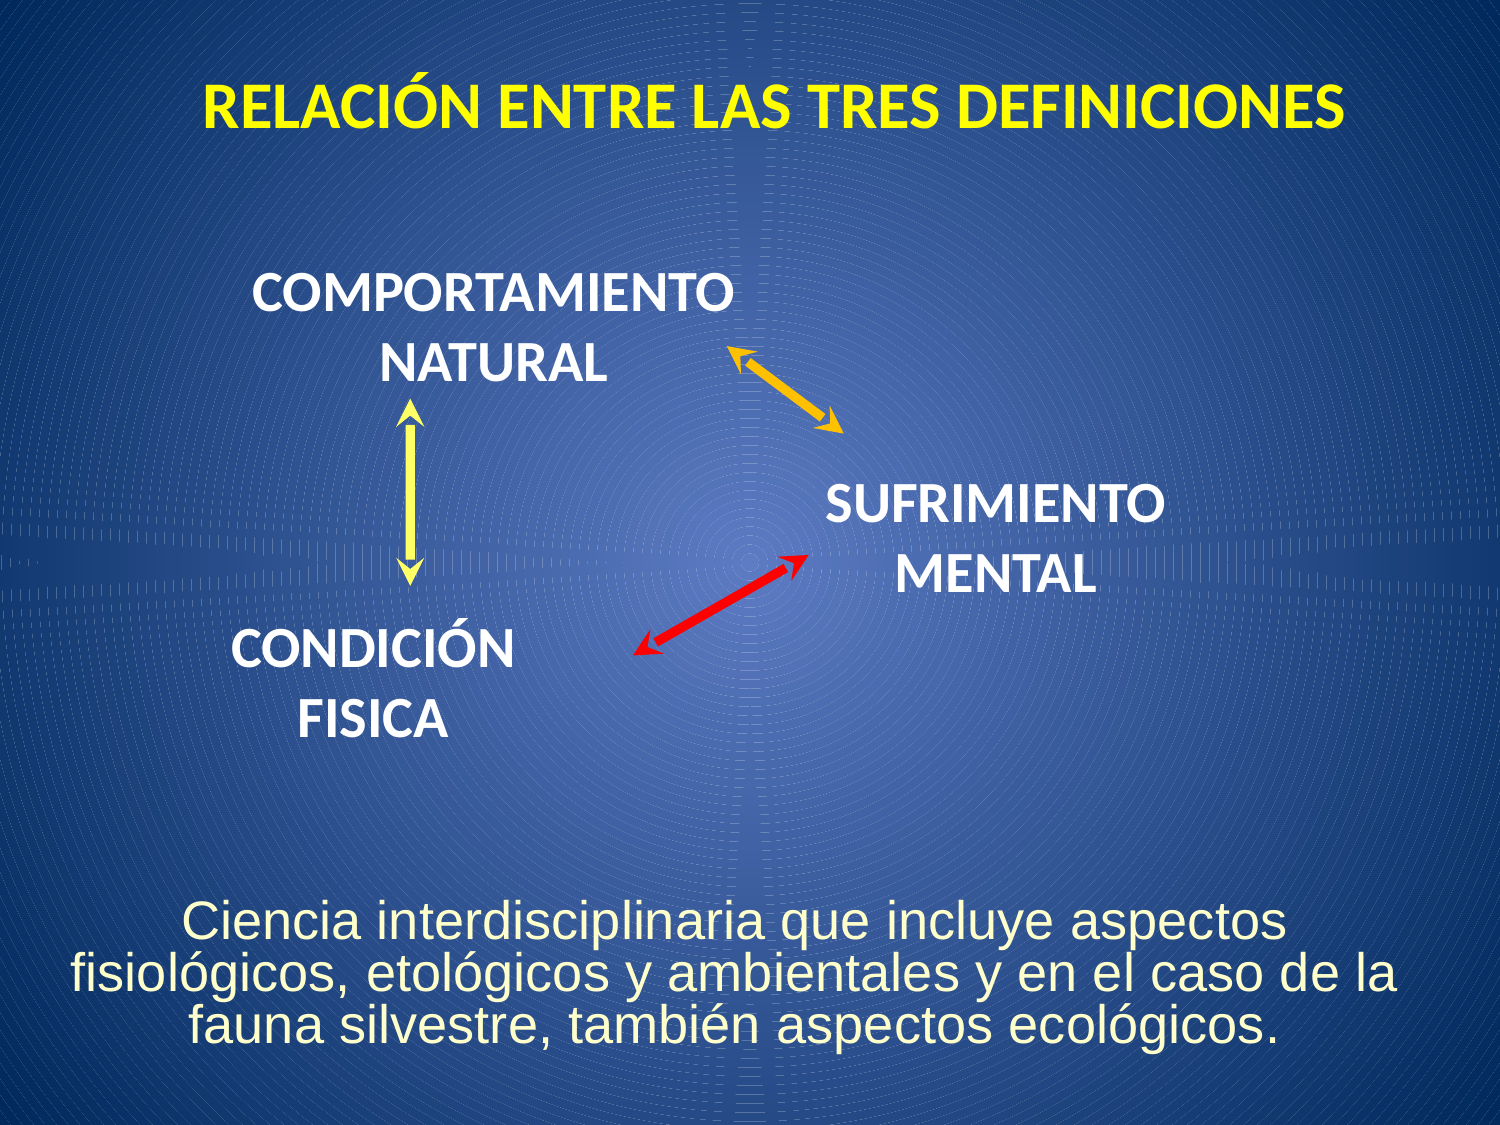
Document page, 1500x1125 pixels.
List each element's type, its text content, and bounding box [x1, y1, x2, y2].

text_box Ciencia interdisciplinaria que incluye aspectos fisiológicos, etológicos y ambientales y en el caso de la fauna silvestre, también aspectos ecológicos. [46, 890, 1424, 1062]
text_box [213, 245, 1232, 759]
title Relación entre las tres definiciones [187, 54, 1500, 141]
